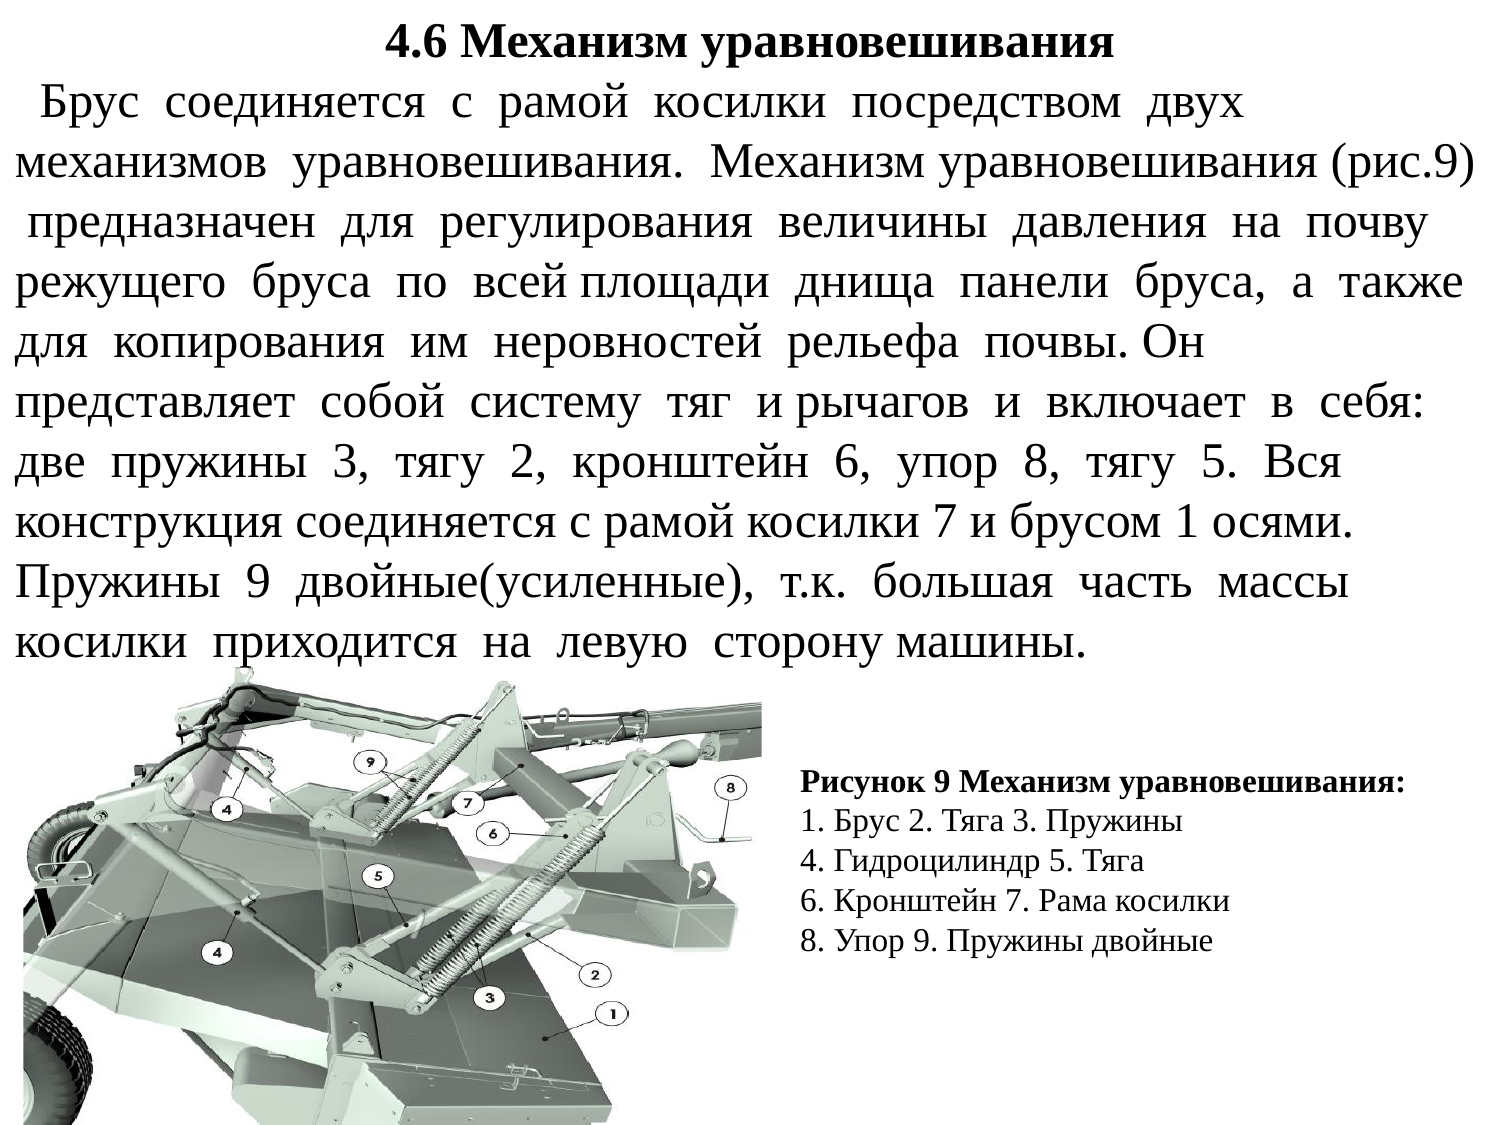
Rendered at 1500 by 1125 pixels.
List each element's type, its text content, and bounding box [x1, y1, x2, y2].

text_box Рисунок 9 Механизм уравновешивания: 1. Брус 2. Тяга 3. Пружины 4. Гидроцилиндр 5. Тяга 6. Кронштейн 7. Рама косилки 8. Упор 9. Пружины двойные [785, 751, 1500, 966]
picture [23, 667, 762, 1125]
text_box 4.6 Механизм уравновешивания Брус соединяется с рамой косилки посредством двух механизмов уравновешивания. Механизм уравновешивания (рис.9) предназначен для регулирования величины давления на почву режущего бруса по всей площади днища панели бруса, а также для копирования им неровностей рельефа почвы. Он представляет собой систему тяг и рычагов и включает в себя: две пружины 3, тягу 2, кронштейн 6, упор 8, тягу 5. Вся конструкция соединяется с рамой косилки 7 и брусом 1 осями. Пружины 9 двойные(усиленные), т.к. большая часть массы косилки приходится на левую сторону машины. [0, 0, 1500, 675]
